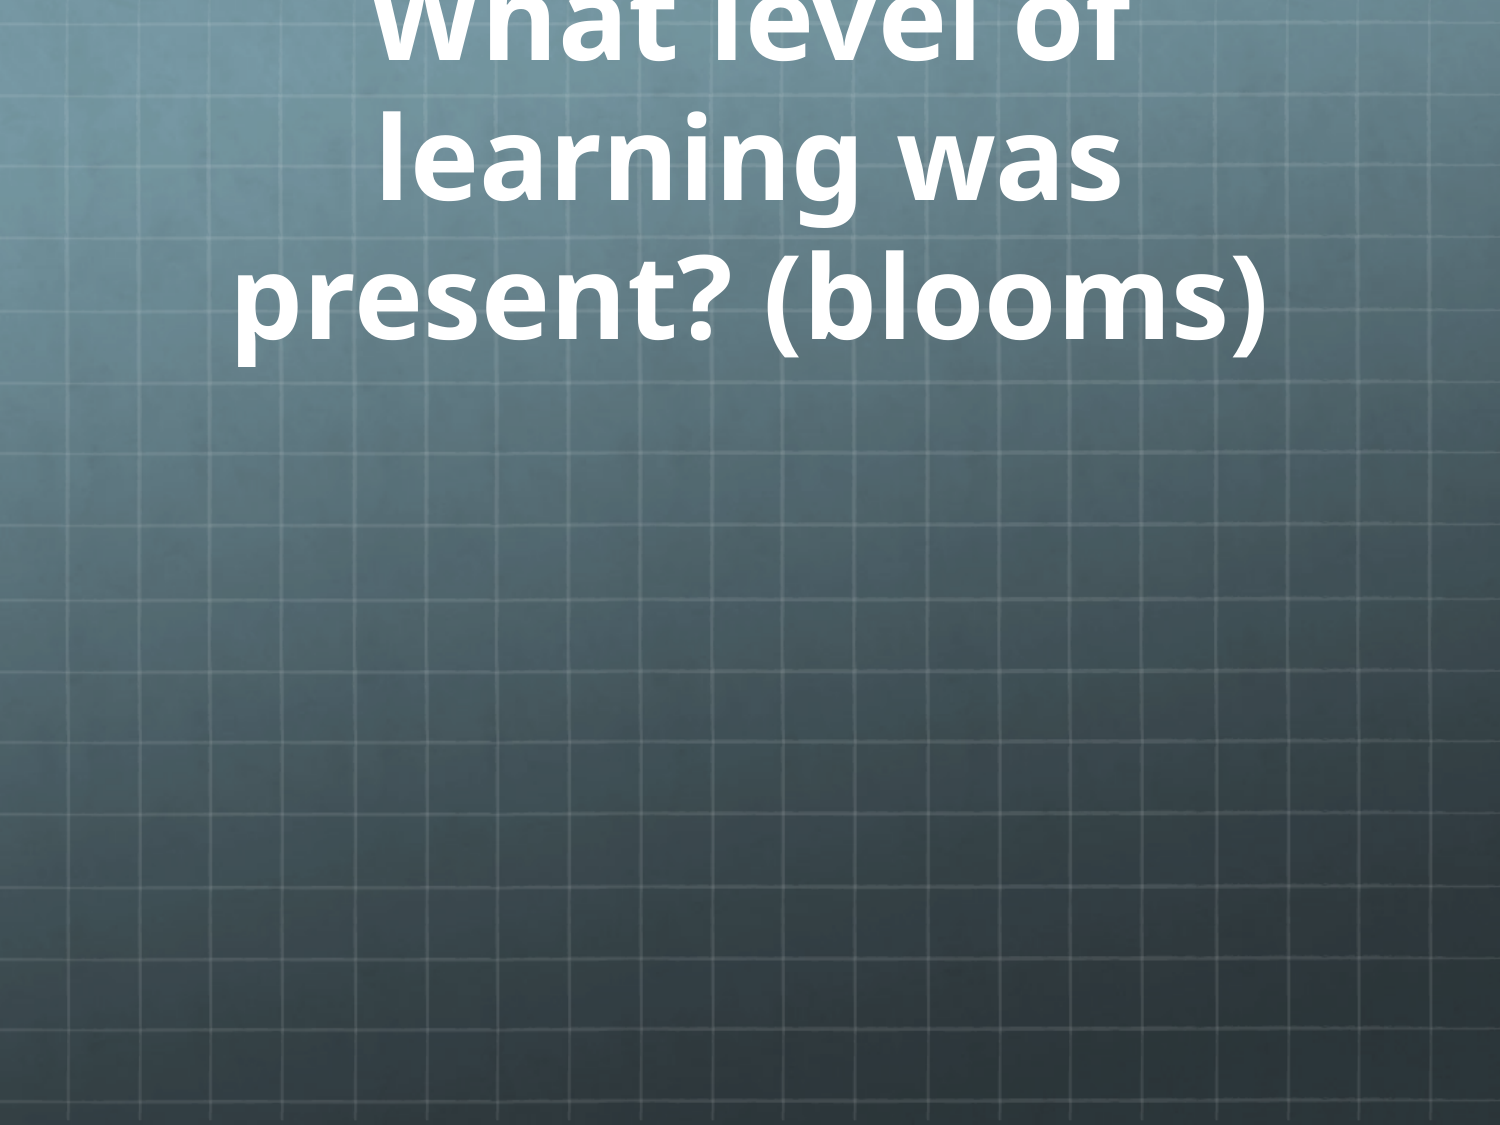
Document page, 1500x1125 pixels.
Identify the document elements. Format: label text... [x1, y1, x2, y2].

title What level of learning was present? (blooms) [127, 17, 1372, 289]
picture [0, 0, 1500, 1125]
